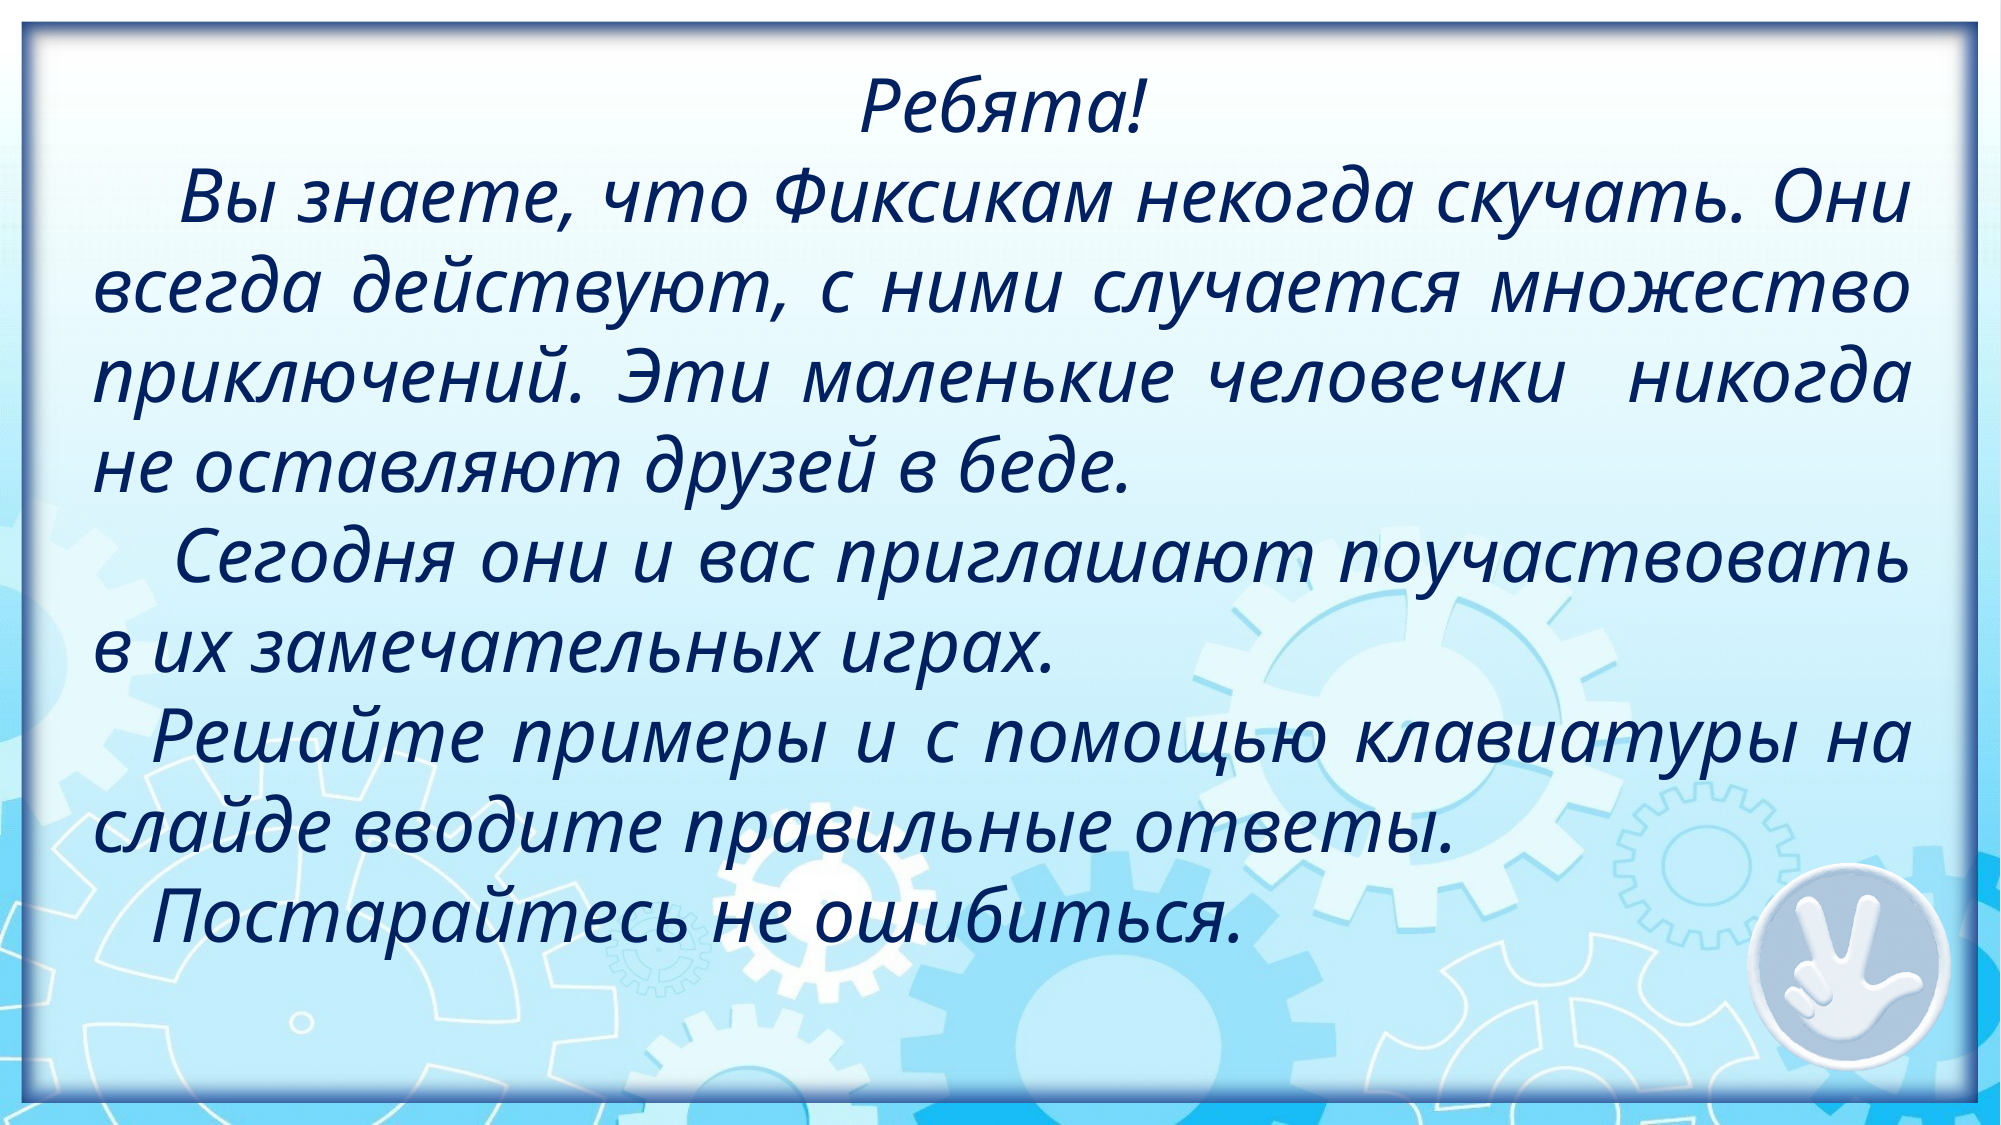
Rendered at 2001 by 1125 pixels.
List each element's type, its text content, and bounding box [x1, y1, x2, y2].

text_box Ребята! Вы знаете, что Фиксикам некогда скучать. Они всегда действуют, с ними случается множество приключений. Эти маленькие человечки никогда не оставляют друзей в беде. Сегодня они и вас приглашают поучаствовать в их замечательных играх. Решайте примеры и с помощью клавиатуры на слайде вводите правильные ответы. Постарайтесь не ошибиться. [77, 49, 1929, 965]
picture [0, 0, 2000, 1125]
